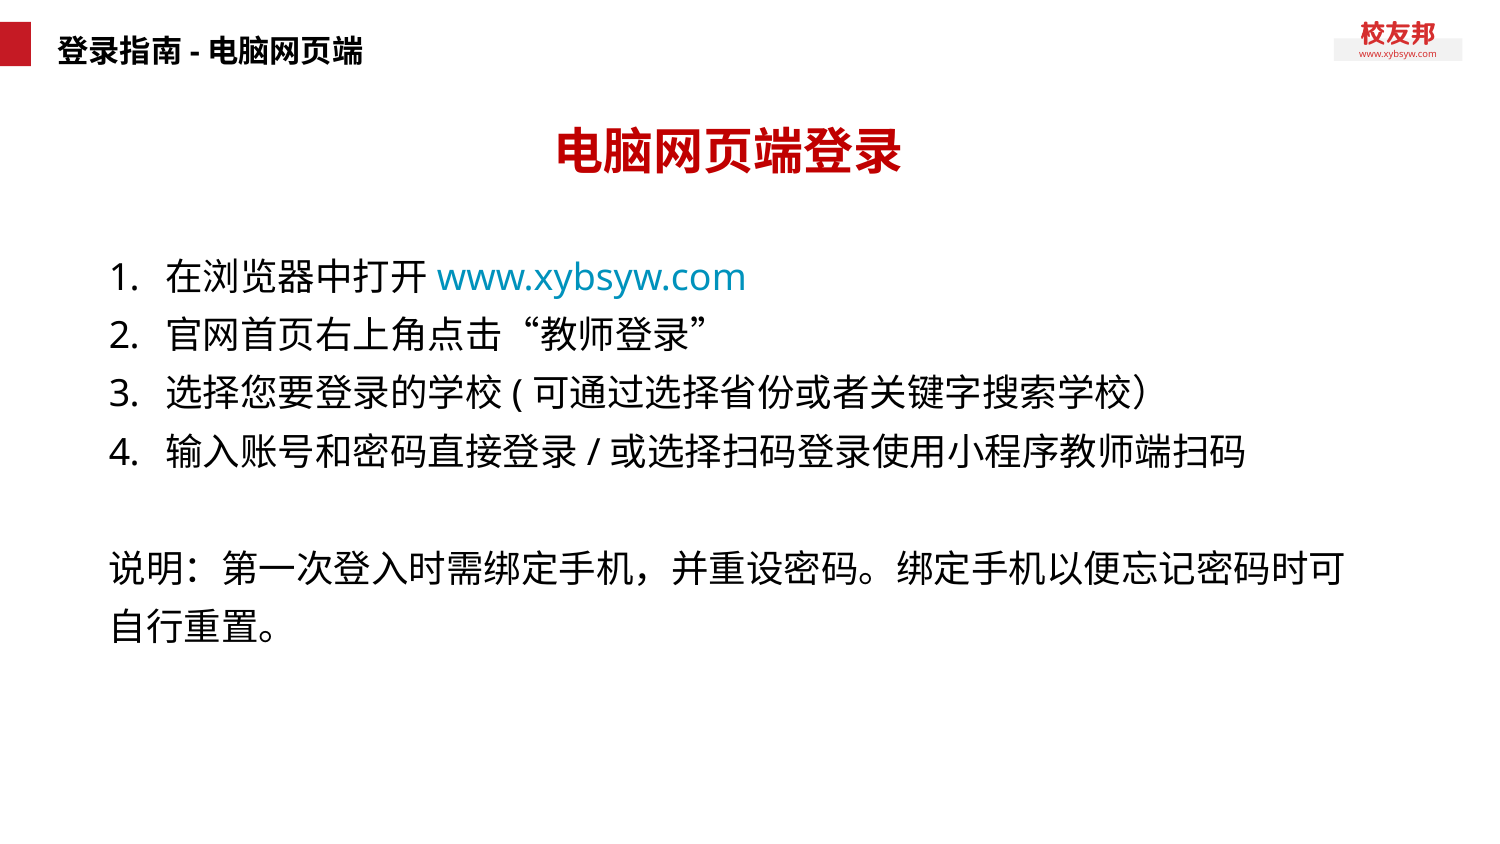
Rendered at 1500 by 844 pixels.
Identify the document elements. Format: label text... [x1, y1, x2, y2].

title 登录指南-电脑网页端 [42, 11, 939, 77]
picture [1361, 21, 1435, 45]
text_box 电脑网页端登录 在浏览器中打开www.xybsyw.com 官网首页右上角点击“教师登录” 选择您要登录的学校(可通过选择省份或者关键字搜索学校） 输入账号和密码直接登录/或选择扫码登录使用小程序教师端扫码 说明：第一次登入时需绑定手机，并重设密码。绑定手机以便忘记密码时可自行重置。 [94, 111, 1364, 656]
